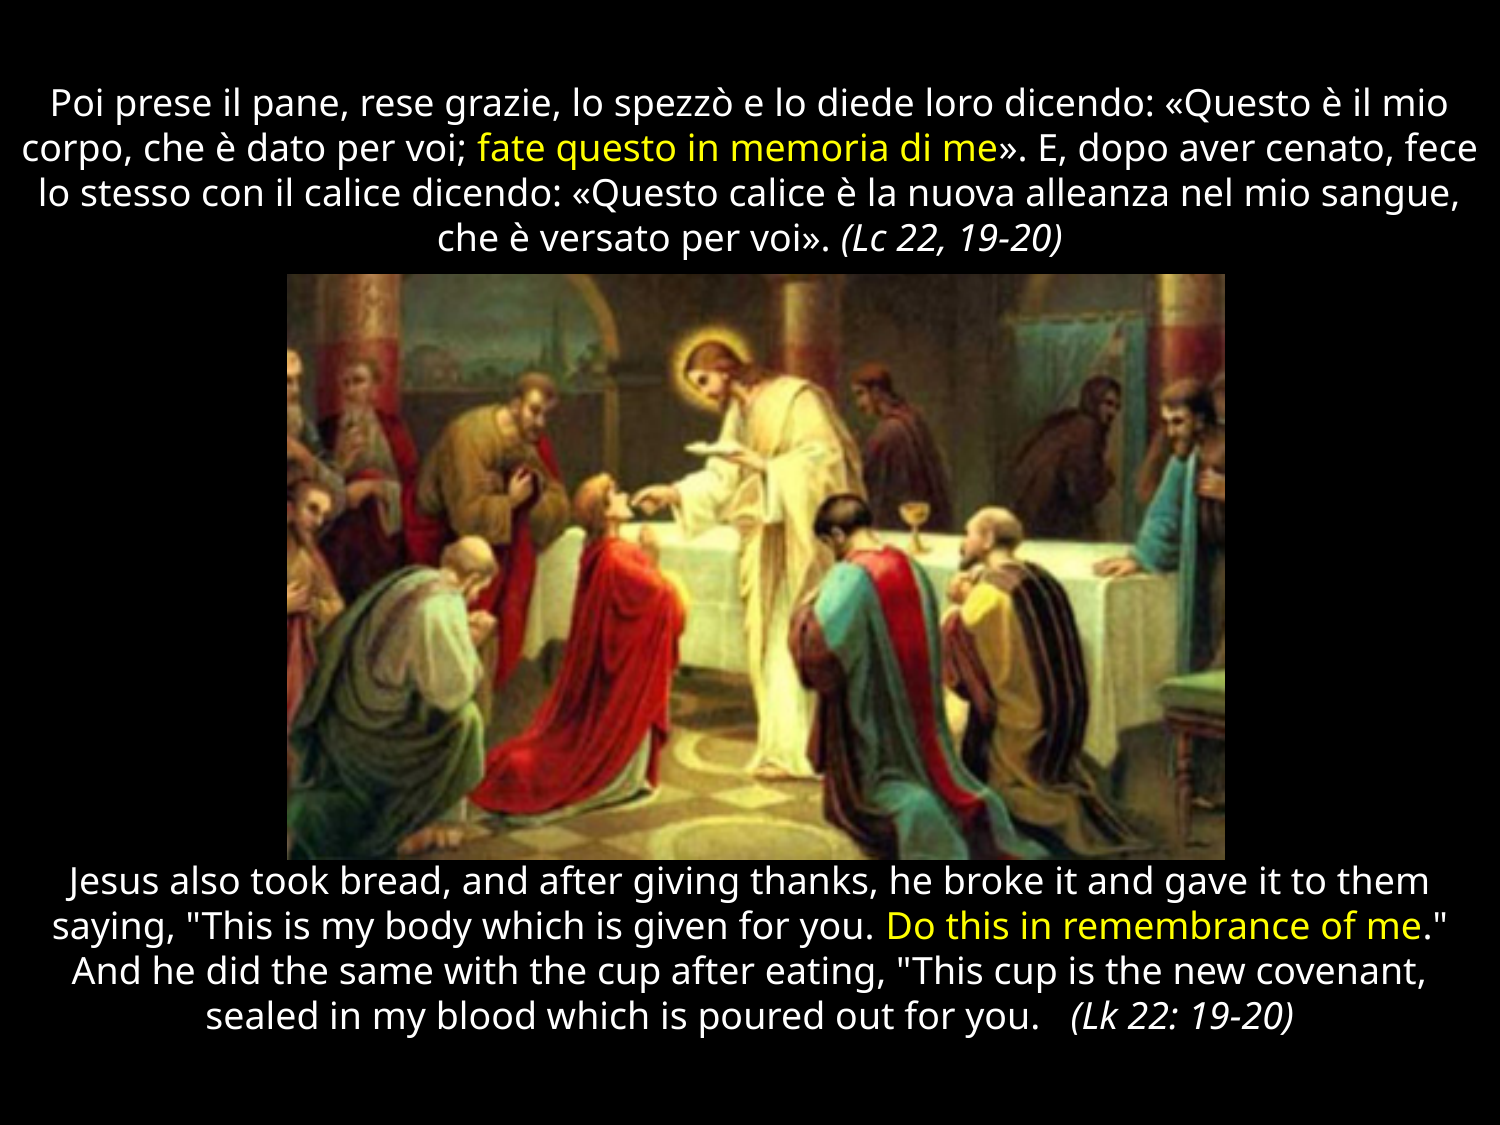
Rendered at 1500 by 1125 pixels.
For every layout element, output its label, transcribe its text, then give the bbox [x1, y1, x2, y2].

title Poi prese il pane, rese grazie, lo spezzò e lo diede loro dicendo: «Questo è il mio corpo, che è dato per voi; fate questo in memoria di me». E, dopo aver cenato, fece lo stesso con il calice dicendo: «Questo calice è la nuova alleanza nel mio sangue, che è versato per voi». (Lc 22, 19-20) [0, 75, 1500, 263]
picture [287, 274, 1225, 860]
text_box Jesus also took bread, and after giving thanks, he broke it and gave it to them saying, "This is my body which is given for you. Do this in remembrance of me." And he did the same with the cup after eating, "This cup is the new covenant, sealed in my blood which is poured out for you. (Lk 22: 19-20) [0, 849, 1500, 1045]
